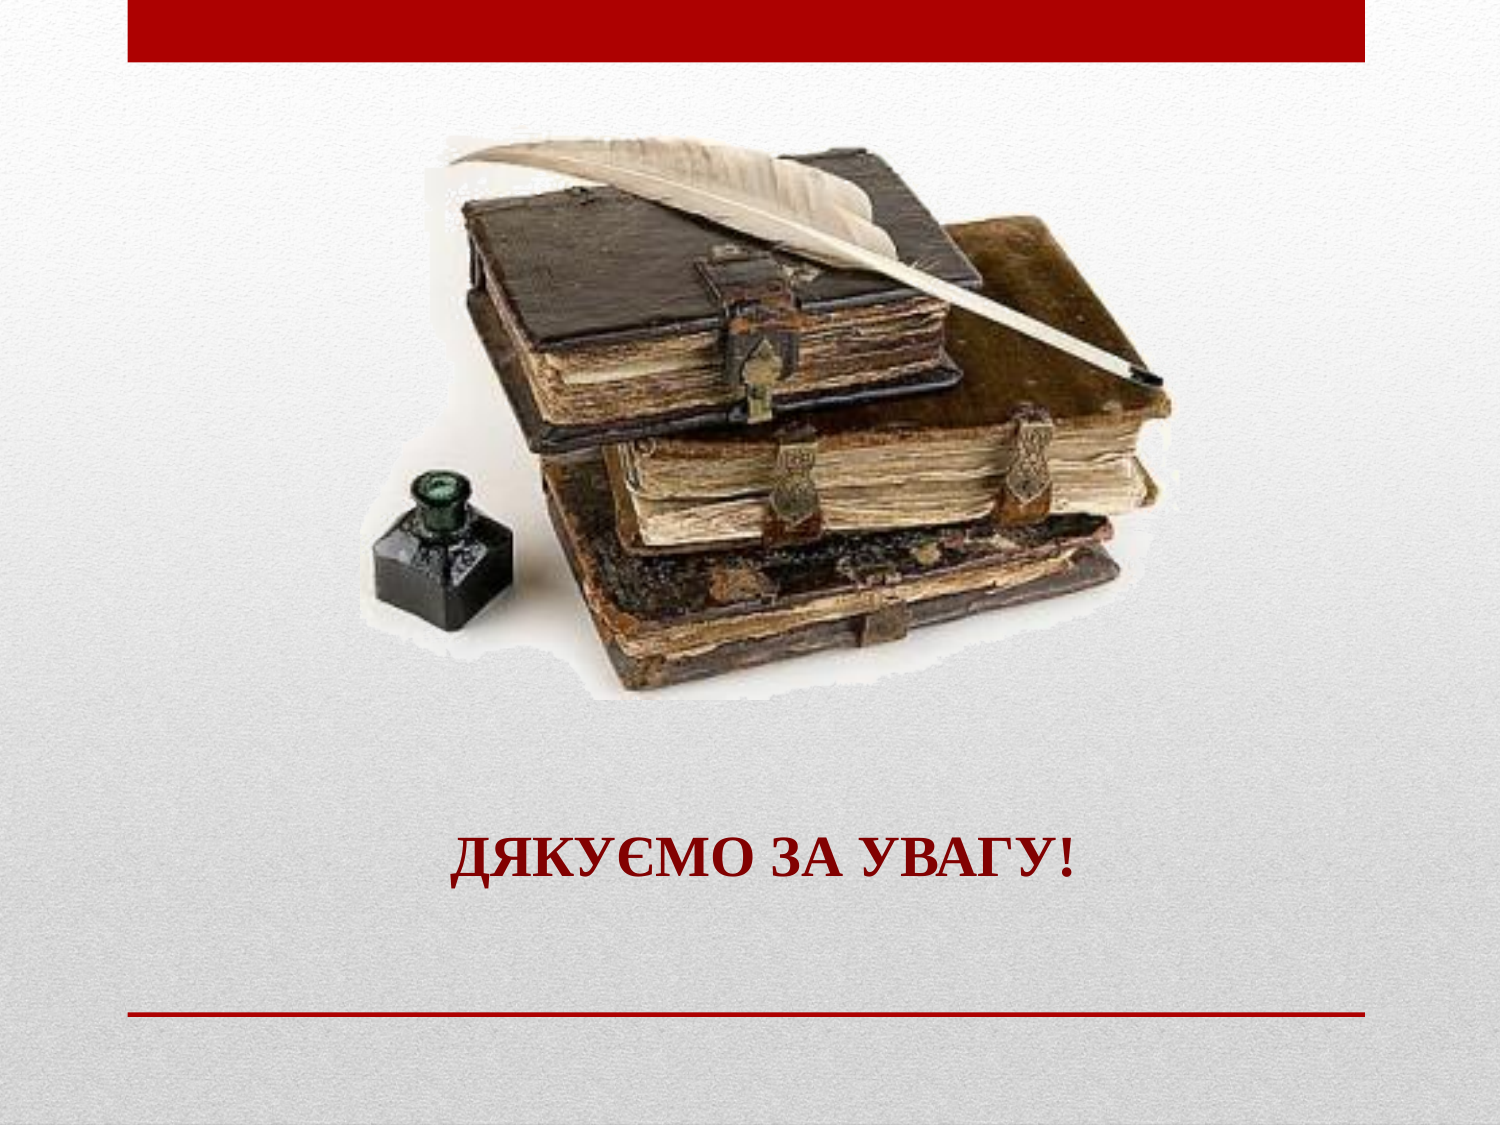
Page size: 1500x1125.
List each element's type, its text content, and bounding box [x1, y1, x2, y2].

picture [359, 124, 1208, 701]
text_box ДЯКУЄМО ЗА УВАГУ! [257, 810, 1270, 896]
